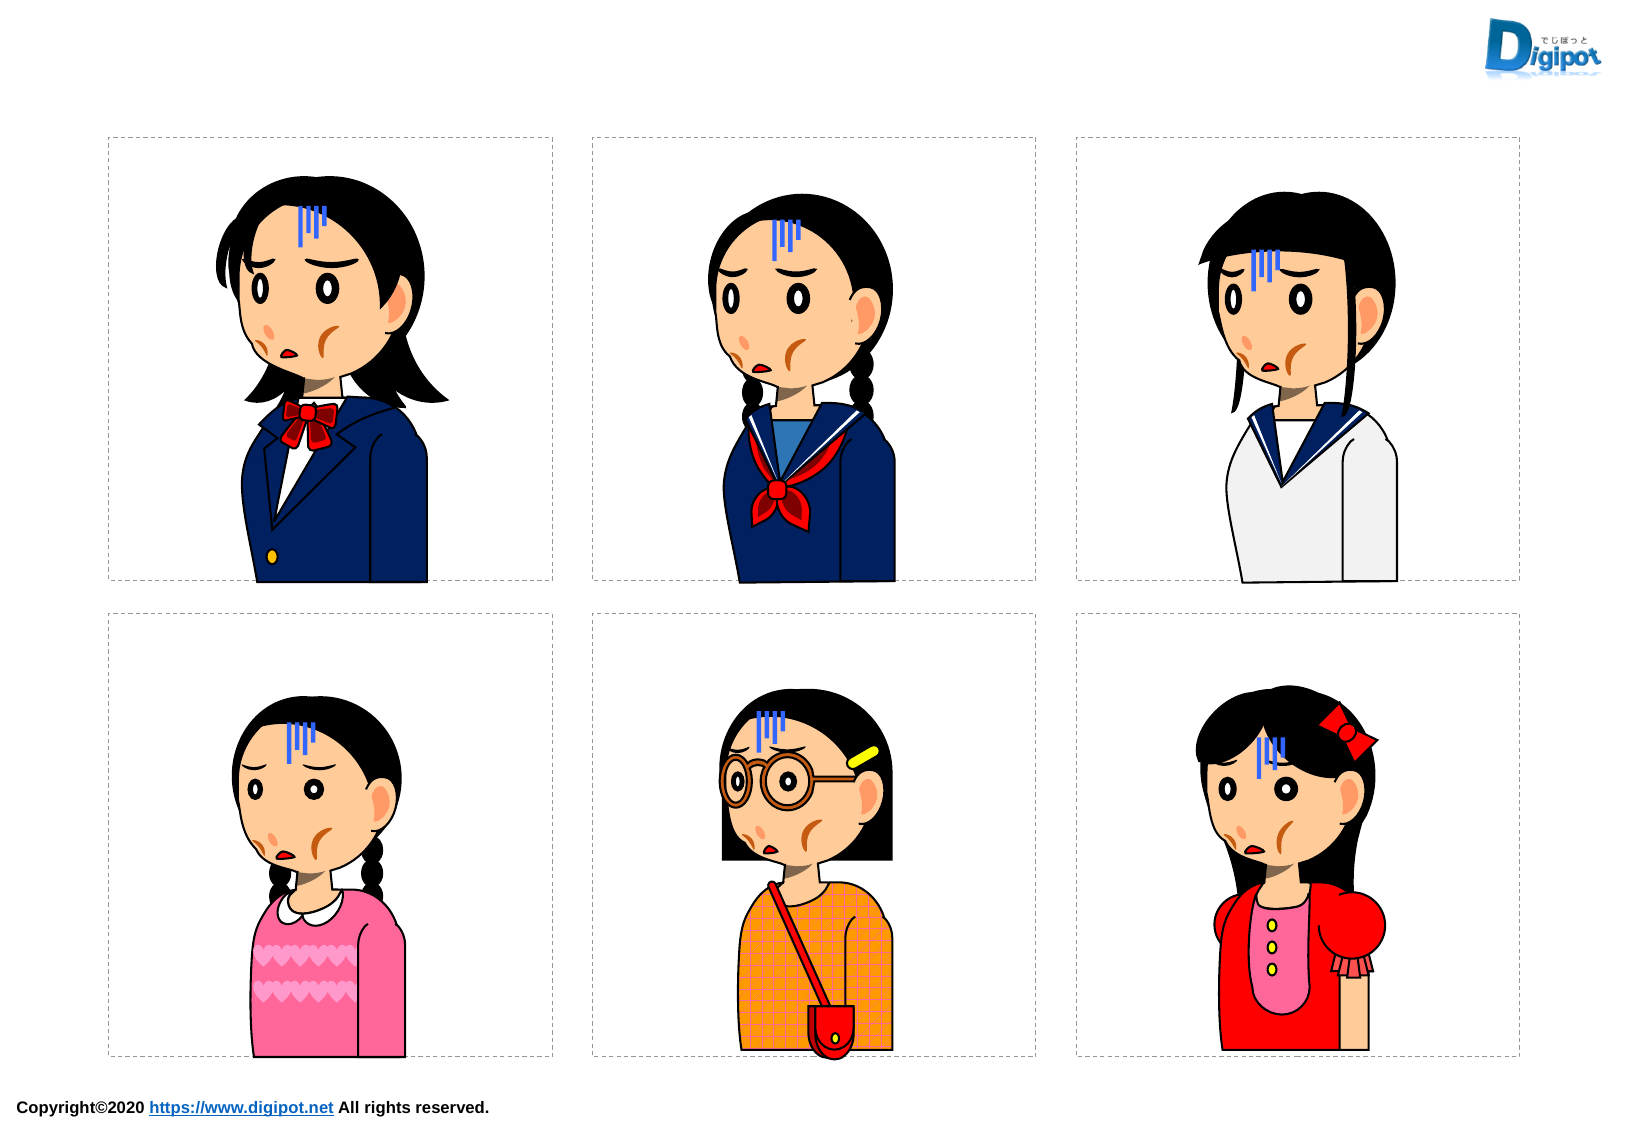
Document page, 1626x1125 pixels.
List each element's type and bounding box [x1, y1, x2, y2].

text_box [1199, 176, 1397, 583]
text_box [1185, 689, 1386, 1050]
text_box [711, 176, 895, 583]
picture [1485, 18, 1602, 82]
text_box [719, 689, 898, 1060]
text_box [232, 697, 411, 1058]
text_box [221, 157, 448, 582]
